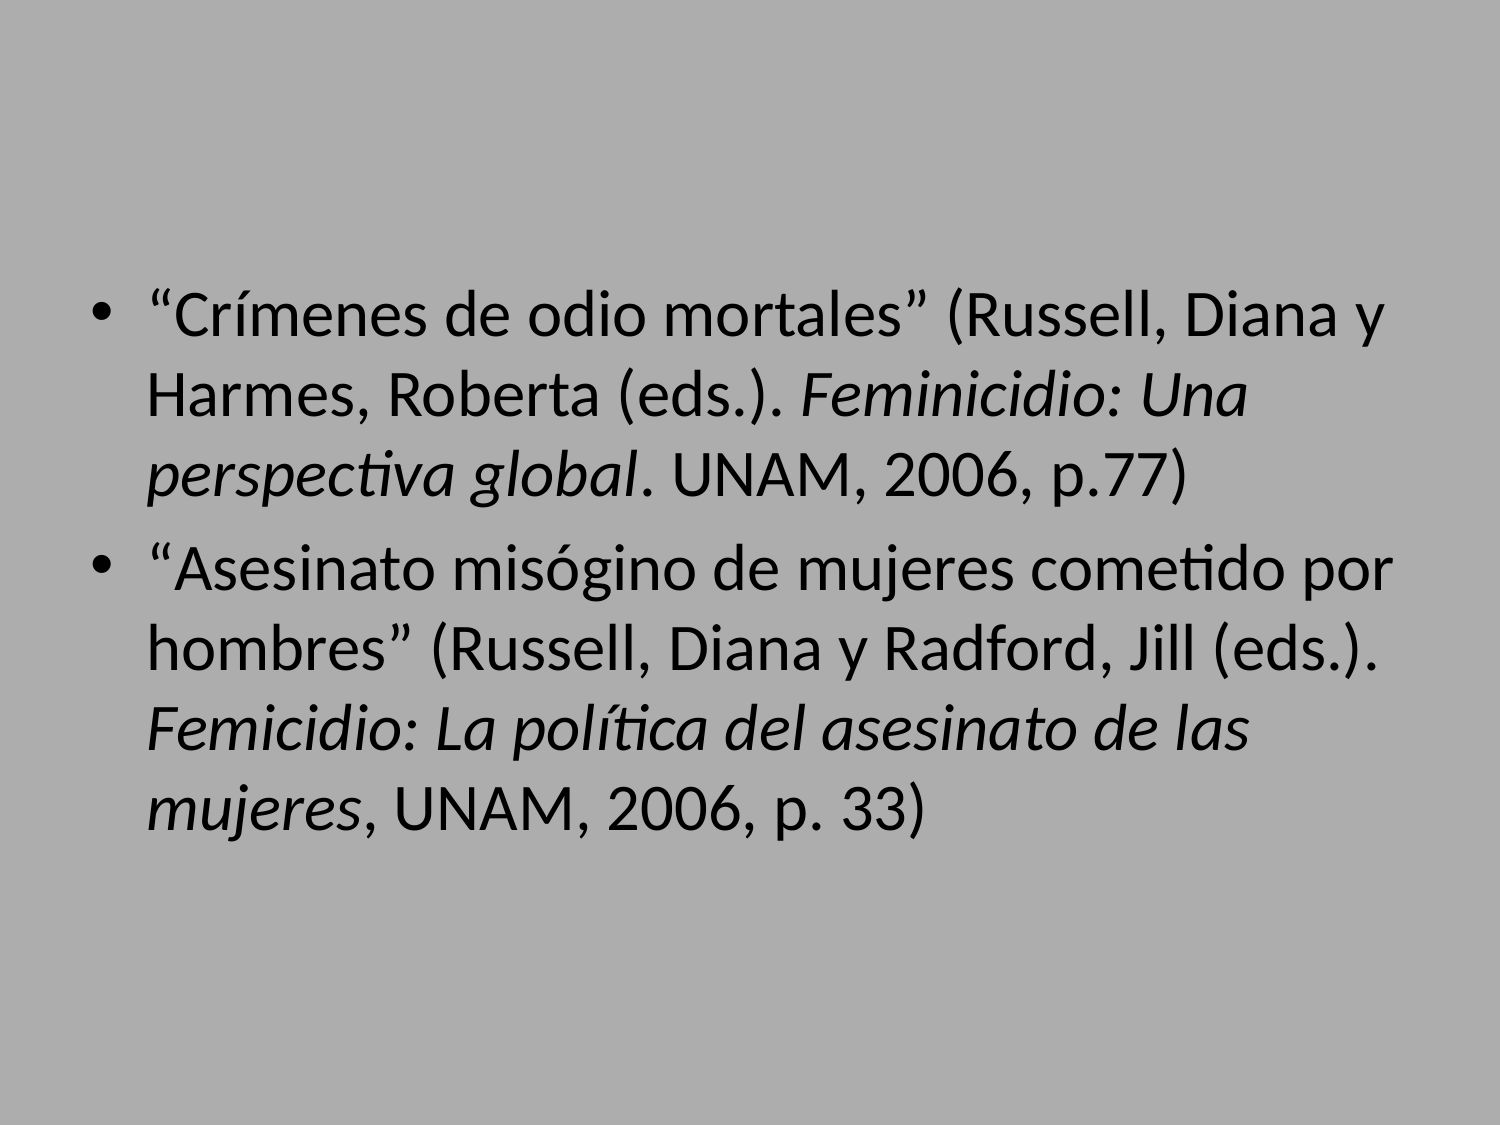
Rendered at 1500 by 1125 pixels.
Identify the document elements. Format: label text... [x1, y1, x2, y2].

list “Crímenes de odio mortales” (Russell, Diana y Harmes, Roberta (eds.). Feminicidio: Una perspectiva global. UNAM, 2006, p.77) “Asesinato misógino de mujeres cometido por hombres” (Russell, Diana y Radford, Jill (eds.). Femicidio: La política del asesinato de las mujeres, UNAM, 2006, p. 33) [75, 262, 1425, 1005]
